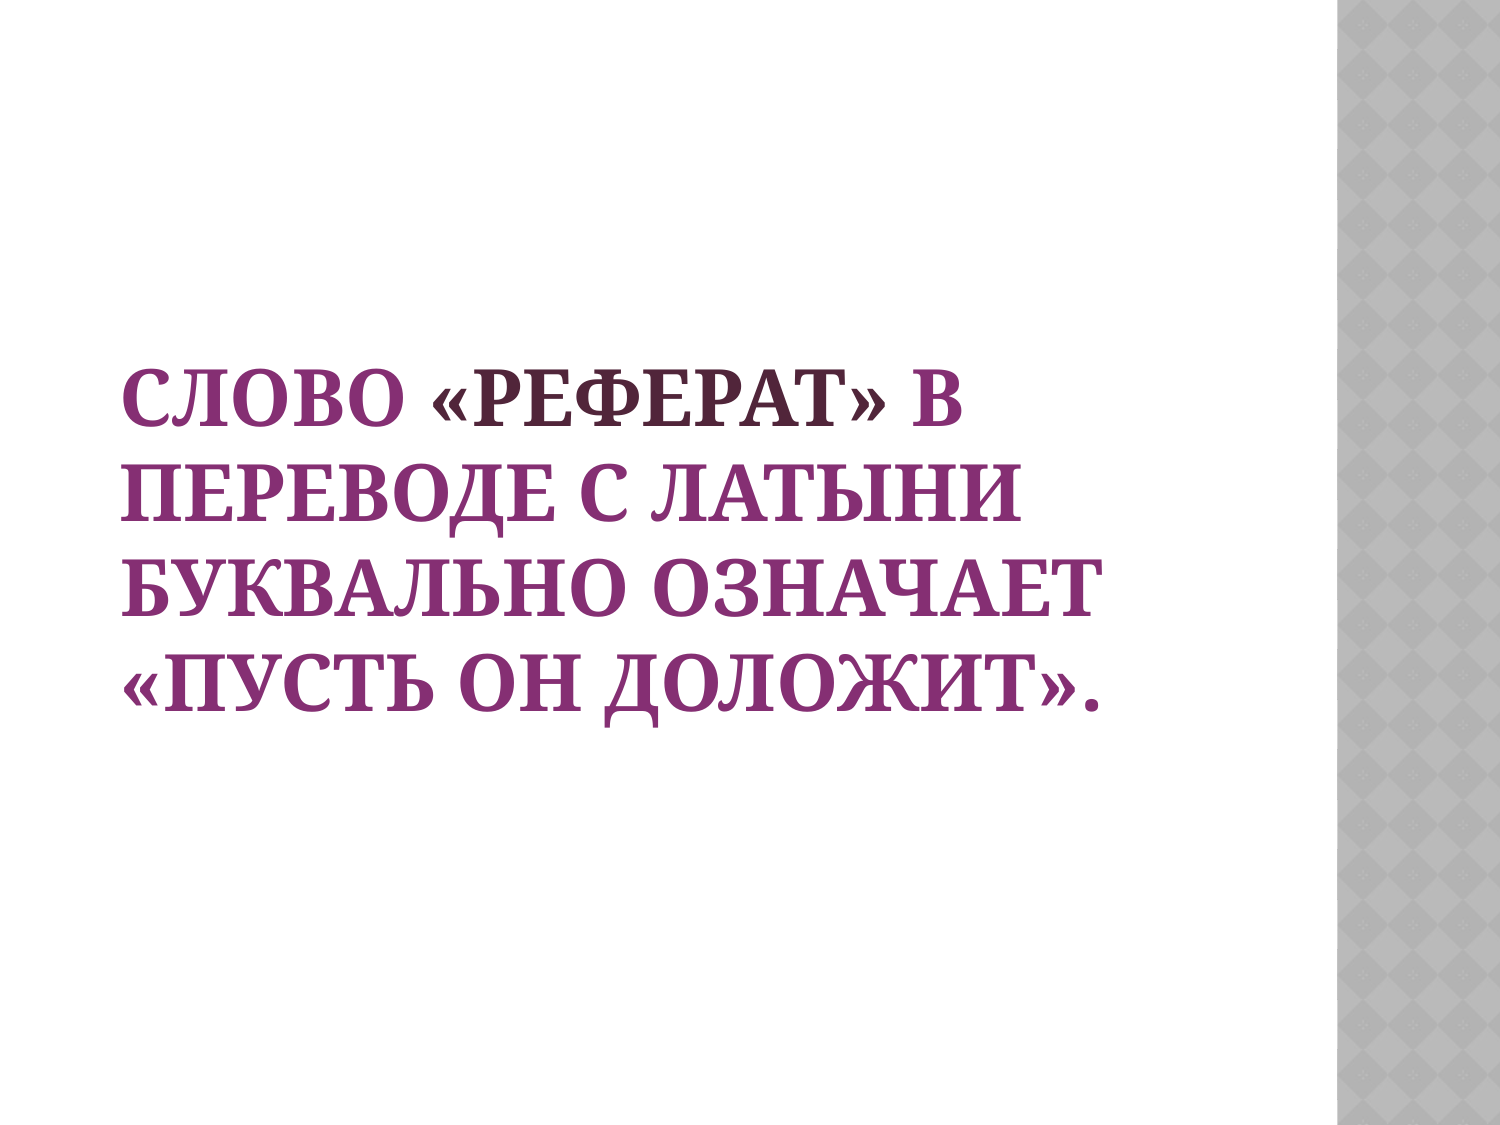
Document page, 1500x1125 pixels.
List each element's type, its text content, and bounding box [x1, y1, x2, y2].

title Слово «реферат» в переводе с латыни буквально означает «пусть он доложит». [112, 267, 1282, 728]
